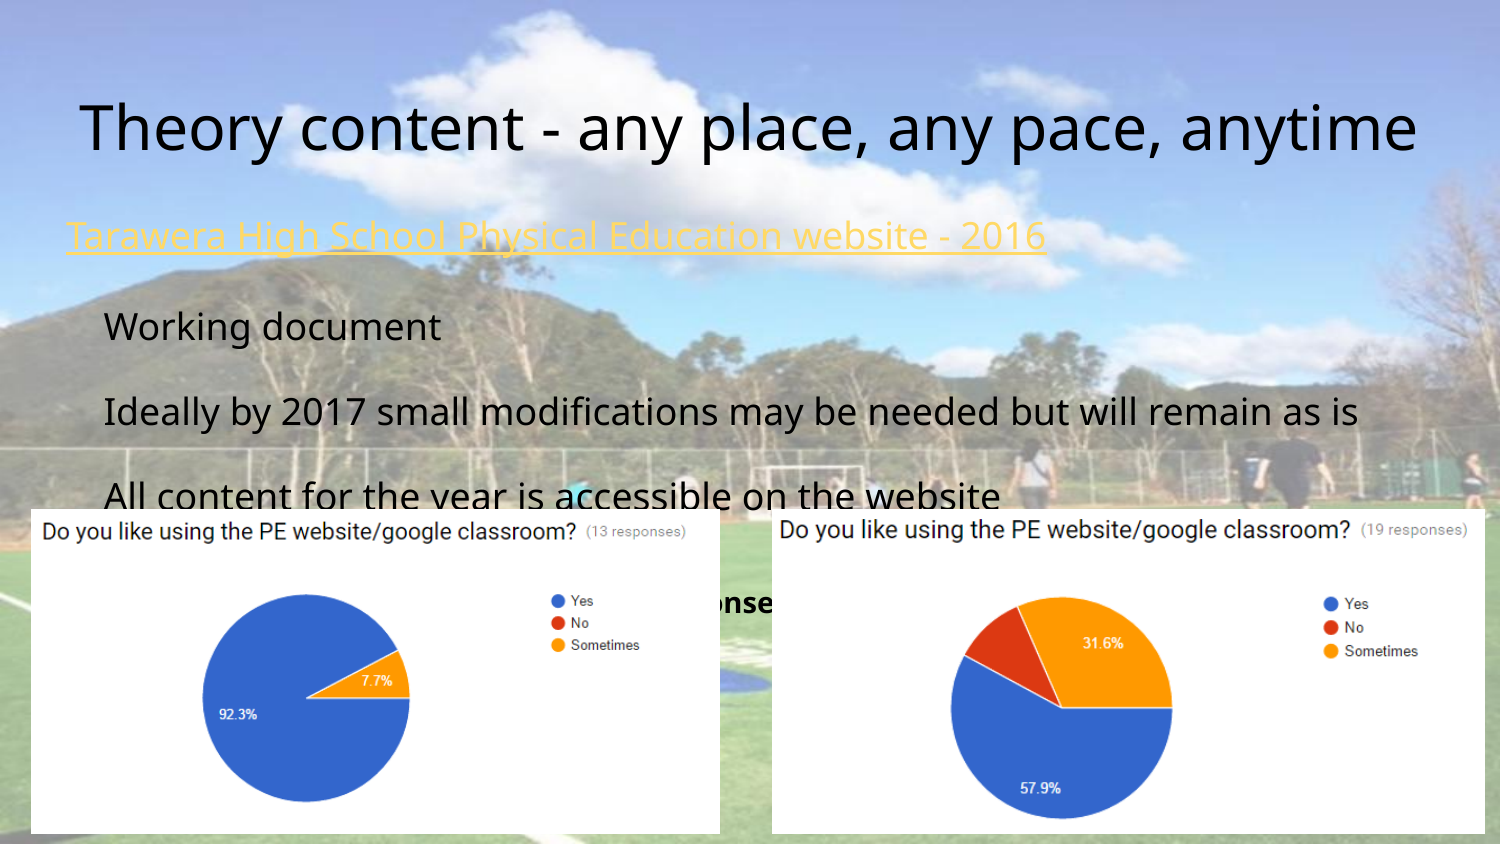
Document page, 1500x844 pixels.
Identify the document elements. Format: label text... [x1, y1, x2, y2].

picture [0, 0, 1500, 844]
title Theory content - any place, any pace, anytime [51, 72, 1449, 167]
list Tarawera High School Physical Education website - 2016 Working document Ideally by 2017 small modifications may be needed but will remain as is All content for the year is accessible on the website Level 1 Responses Level 2 and 3 Responses [51, 189, 1449, 750]
